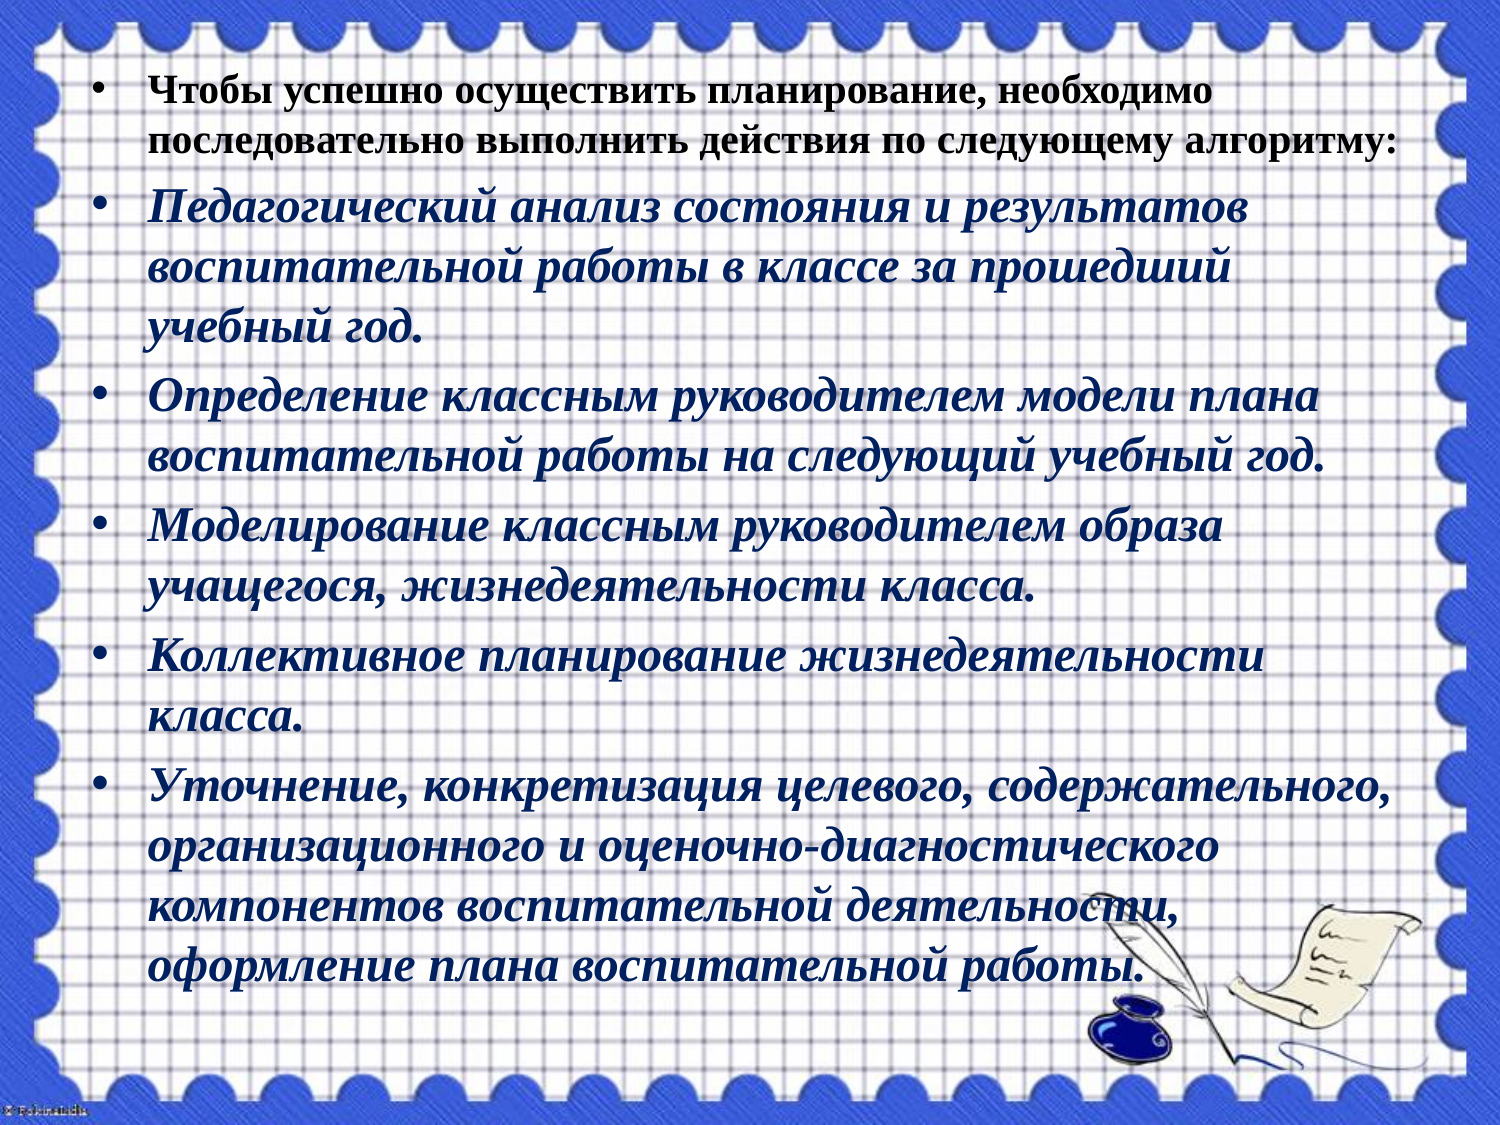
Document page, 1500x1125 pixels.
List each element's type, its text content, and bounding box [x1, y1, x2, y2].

list Чтобы успешно осуществить планирование, необходимо последовательно выполнить действия по следующему алгоритму: Педагогический анализ состояния и результатов воспитательной работы в классе за прошедший учебный год. Определение классным руководителем модели плана воспитательной работы на следующий учебный год. Моделирование классным руководителем образа учащегося, жизнедеятельности класса. Коллективное планирование жизнедеятельности класса. Уточнение, конкретизация целевого, содержательного, организационного и оценочно-диагностического компонентов воспитательной деятельности, оформление плана воспитательной работы. [76, 54, 1436, 797]
picture [0, 0, 1500, 1125]
